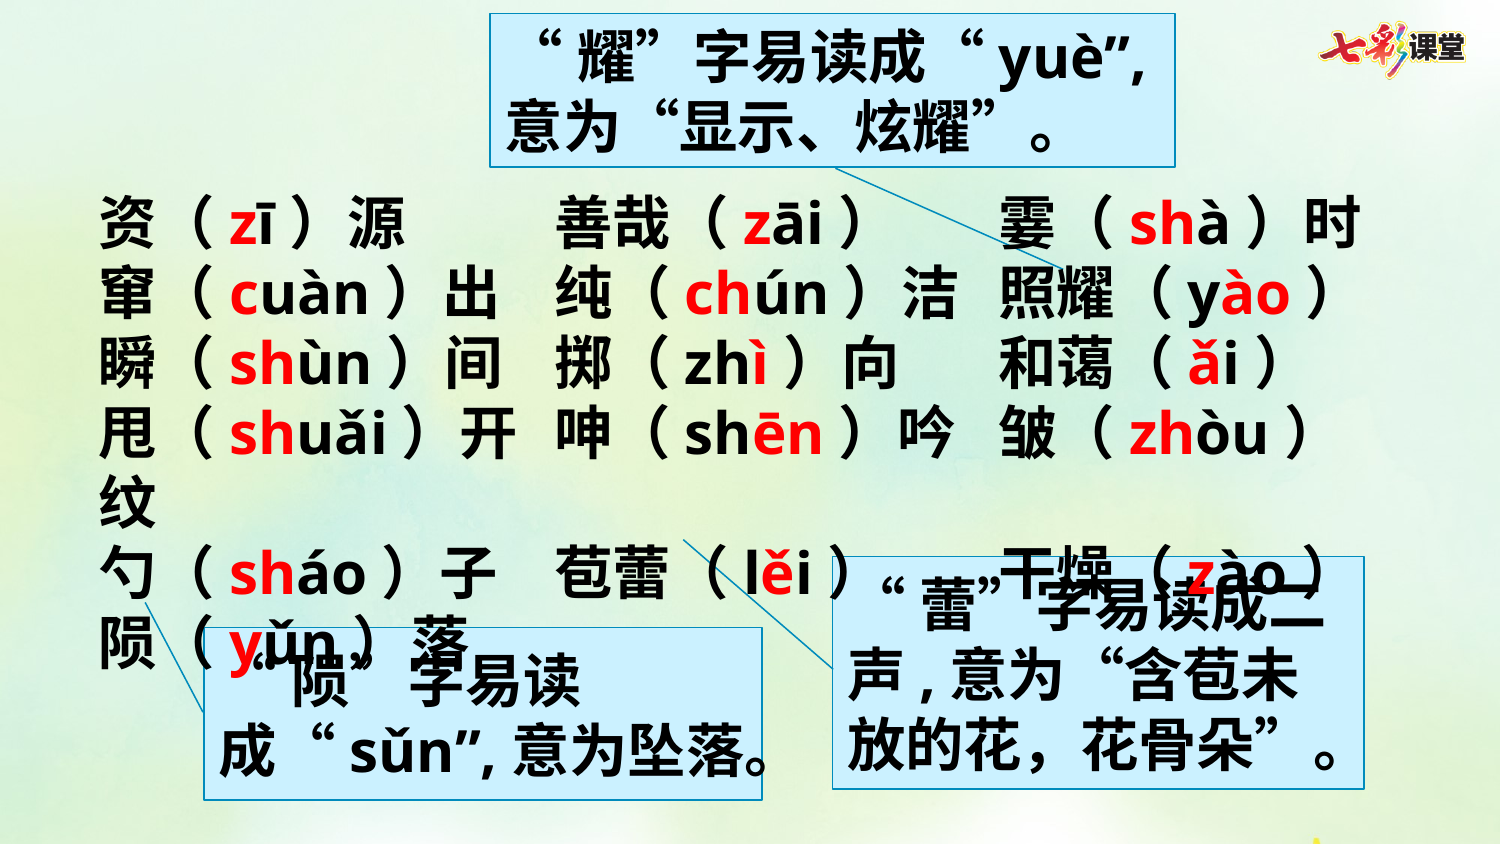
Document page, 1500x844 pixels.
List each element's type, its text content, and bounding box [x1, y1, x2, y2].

text_box “陨”字易读成“sǔn”,意为坠落。 [185, 684, 764, 802]
text_box 资（zī）源 善哉（zāi） 霎（shà）时 窜（cuàn）出 纯（chún）洁 照耀（yào） 瞬（shùn）间 掷（zhì）向 和蔼（ǎi） 甩（shuǎi）开 呻（shēn）吟 皱（zhòu）纹 勺（sháo）子 苞蕾（lěi） 干燥（zào） 陨（yǔn）落 [83, 178, 1412, 684]
text_box “耀”字易读成“yuè”,意为“显示、炫耀”。 [488, 11, 1177, 178]
picture [0, 0, 1500, 844]
text_box “蕾”字易读成二声,意为“含苞未放的花，花骨朵”。 [830, 684, 1366, 791]
